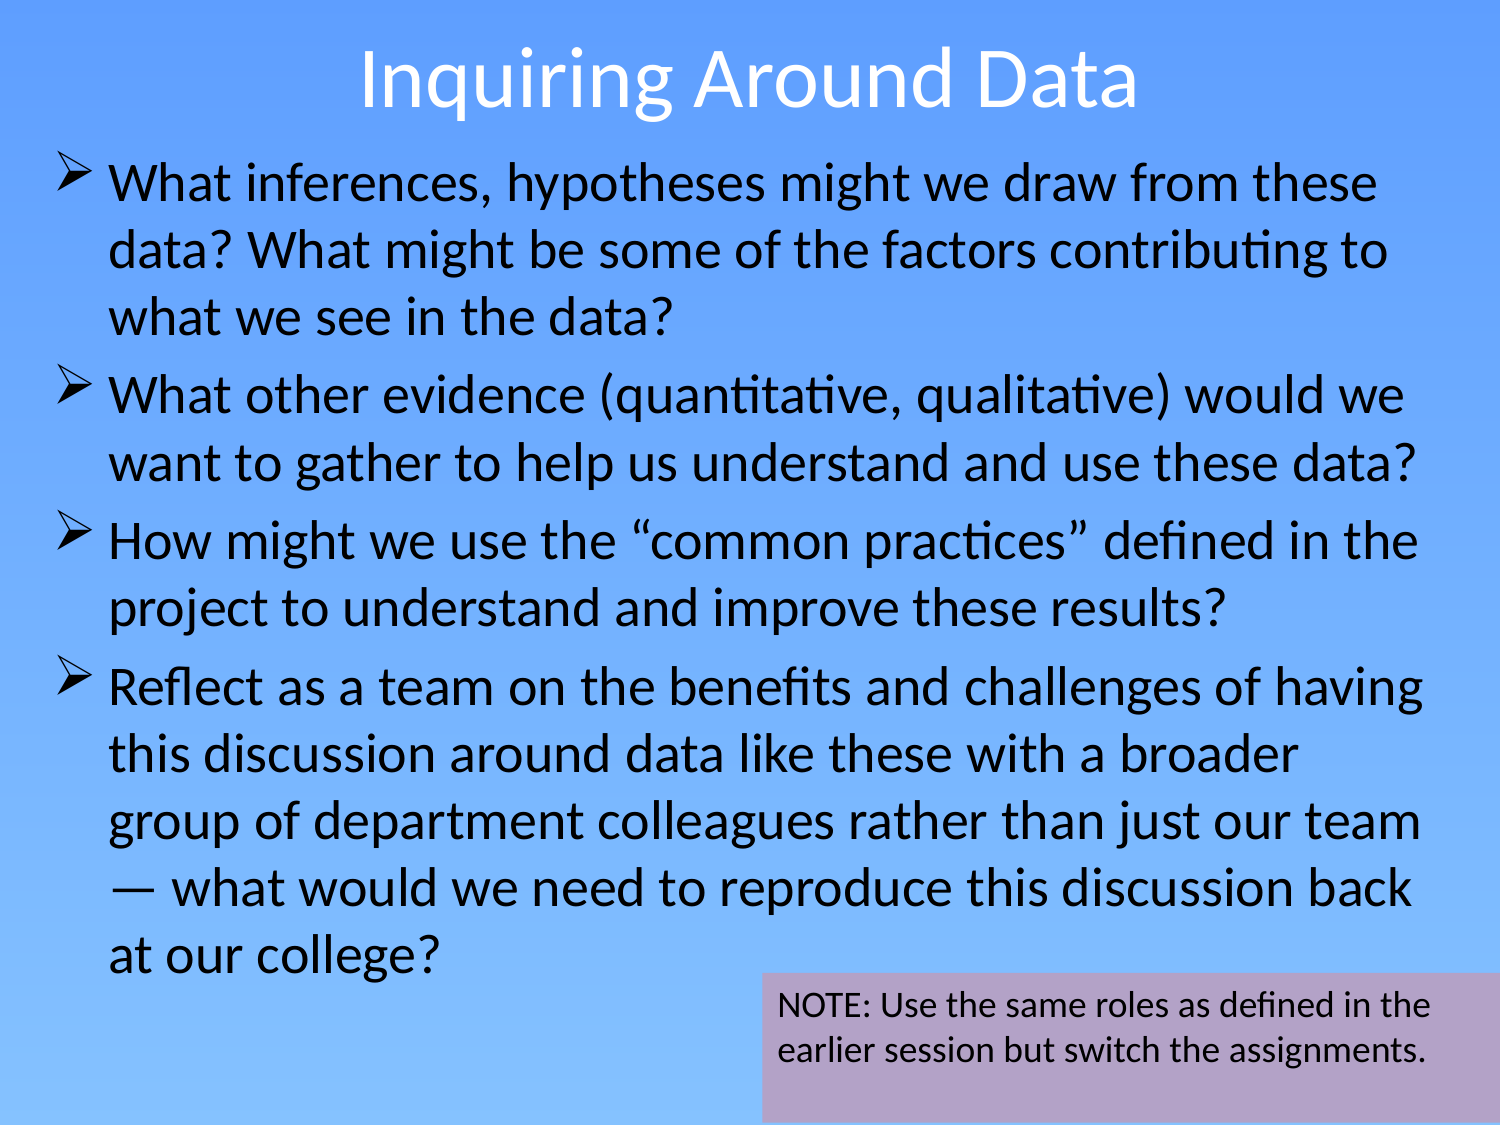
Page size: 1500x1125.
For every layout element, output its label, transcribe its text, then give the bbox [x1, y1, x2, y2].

title Inquiring Around Data [0, 12, 1500, 133]
list What inferences, hypotheses might we draw from these data? What might be some of the factors contributing to what we see in the data? What other evidence (quantitative, qualitative) would we want to gather to help us understand and use these data? How might we use the “common practices” defined in the project to understand and improve these results? Reflect as a team on the benefits and challenges of having this discussion around data like these with a broader group of department colleagues rather than just our team— what would we need to reproduce this discussion back at our college? [37, 137, 1463, 1000]
text_box NOTE: Use the same roles as defined in the earlier session but switch the assignments. [762, 972, 1500, 1123]
